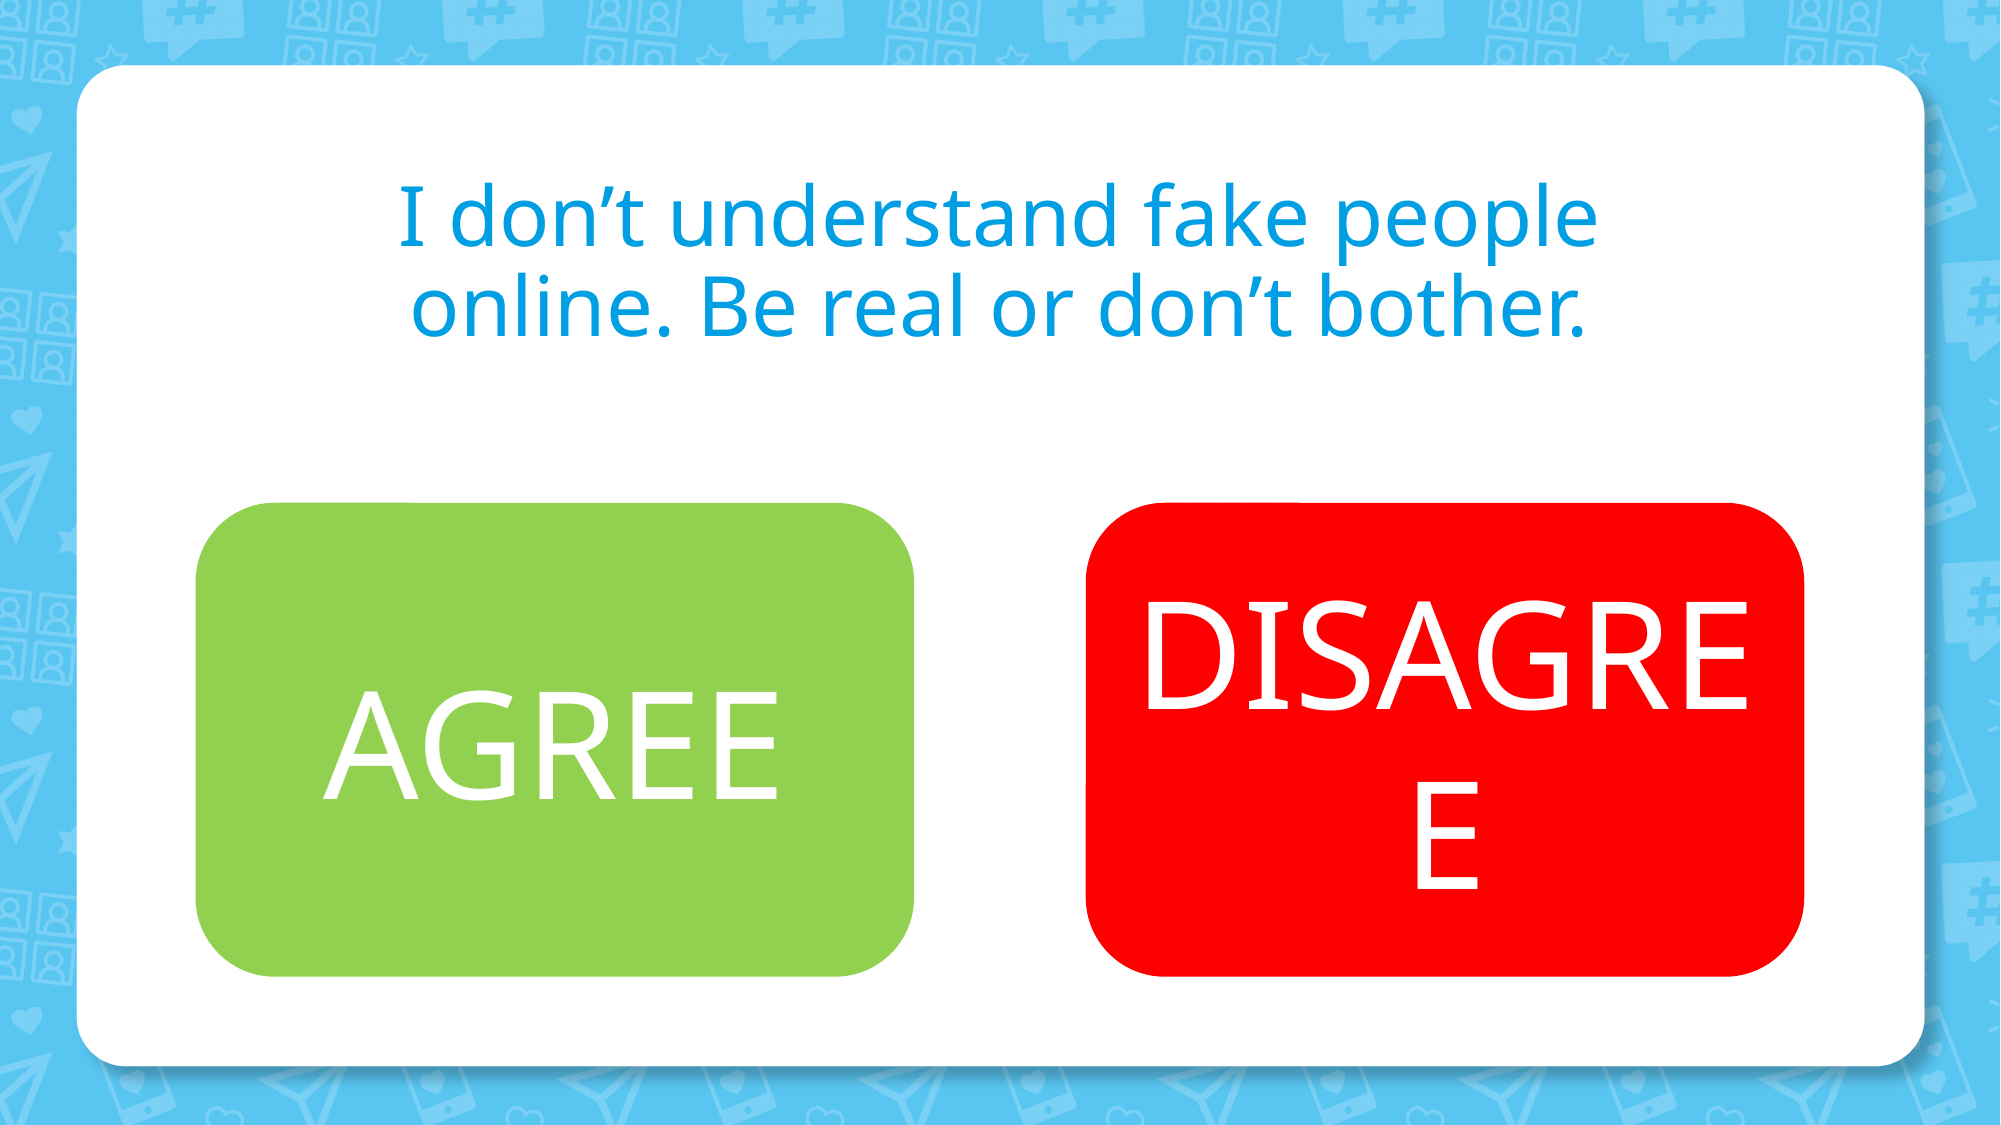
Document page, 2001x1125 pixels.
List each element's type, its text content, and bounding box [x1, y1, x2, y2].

text_box DISAGREE [1084, 501, 1806, 978]
picture [0, 0, 2001, 1125]
title I don’t understand fake people online. Be real or don’t bother. [373, 156, 1627, 374]
text_box AGREE [194, 501, 916, 978]
